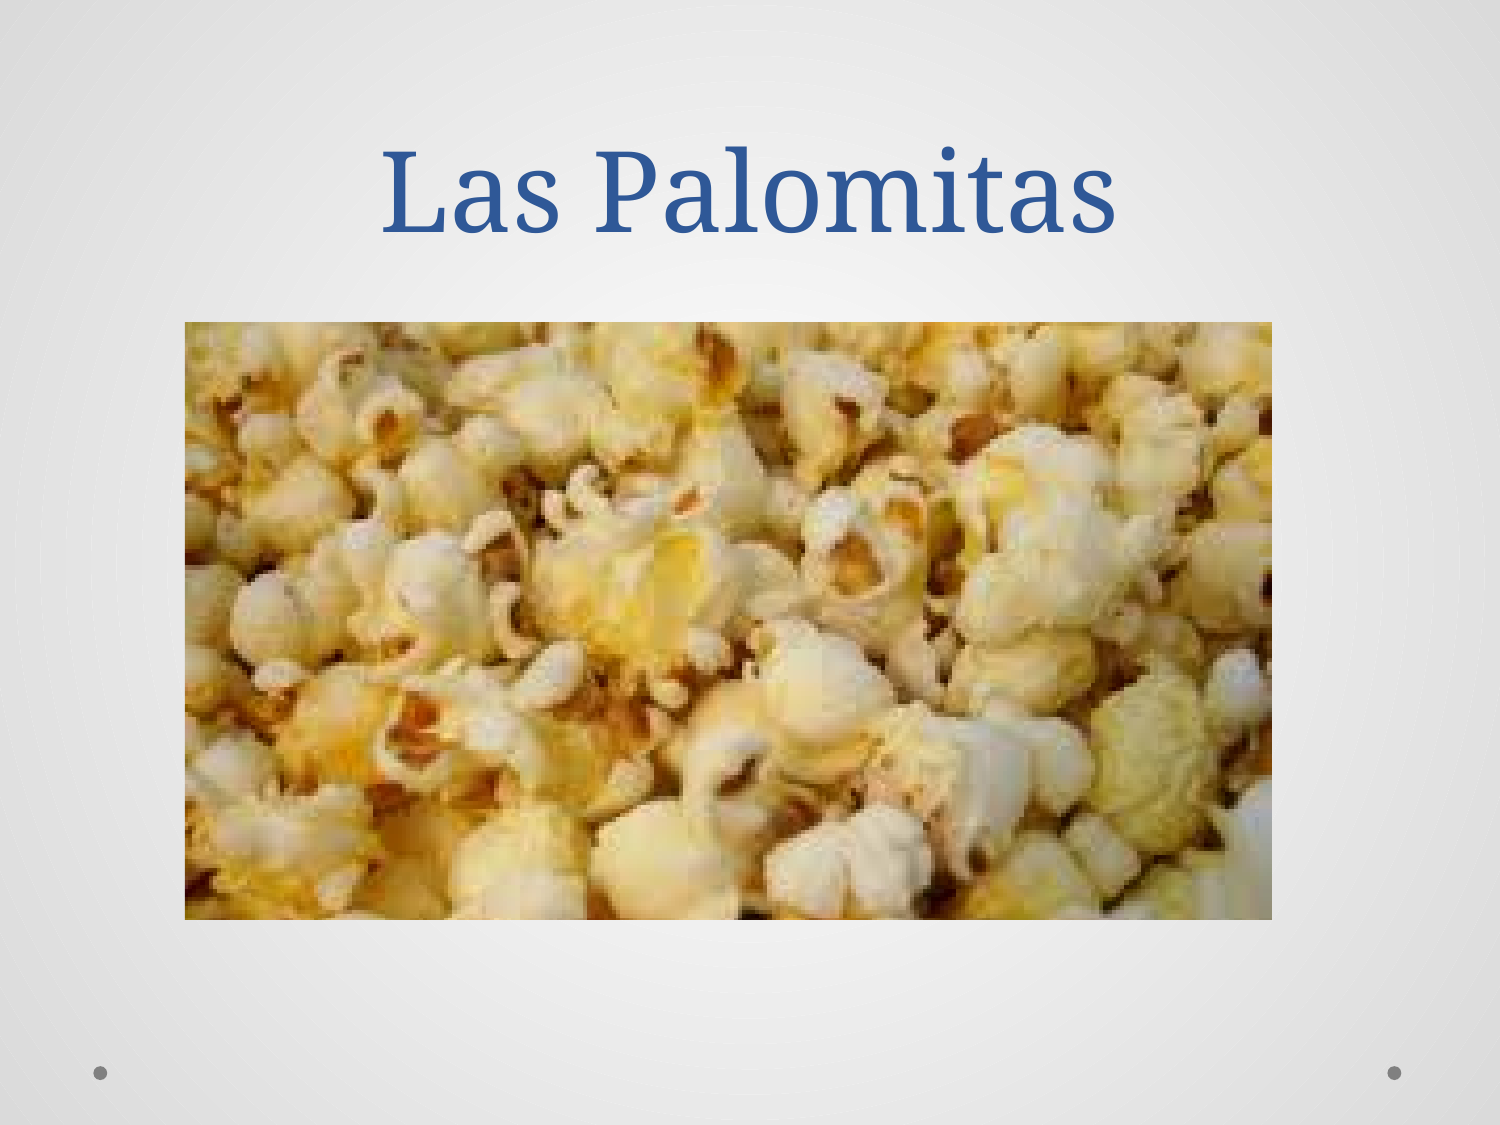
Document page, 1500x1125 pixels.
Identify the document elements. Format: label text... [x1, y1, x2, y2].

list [184, 321, 1273, 921]
title Las Palomitas [75, 0, 1425, 263]
